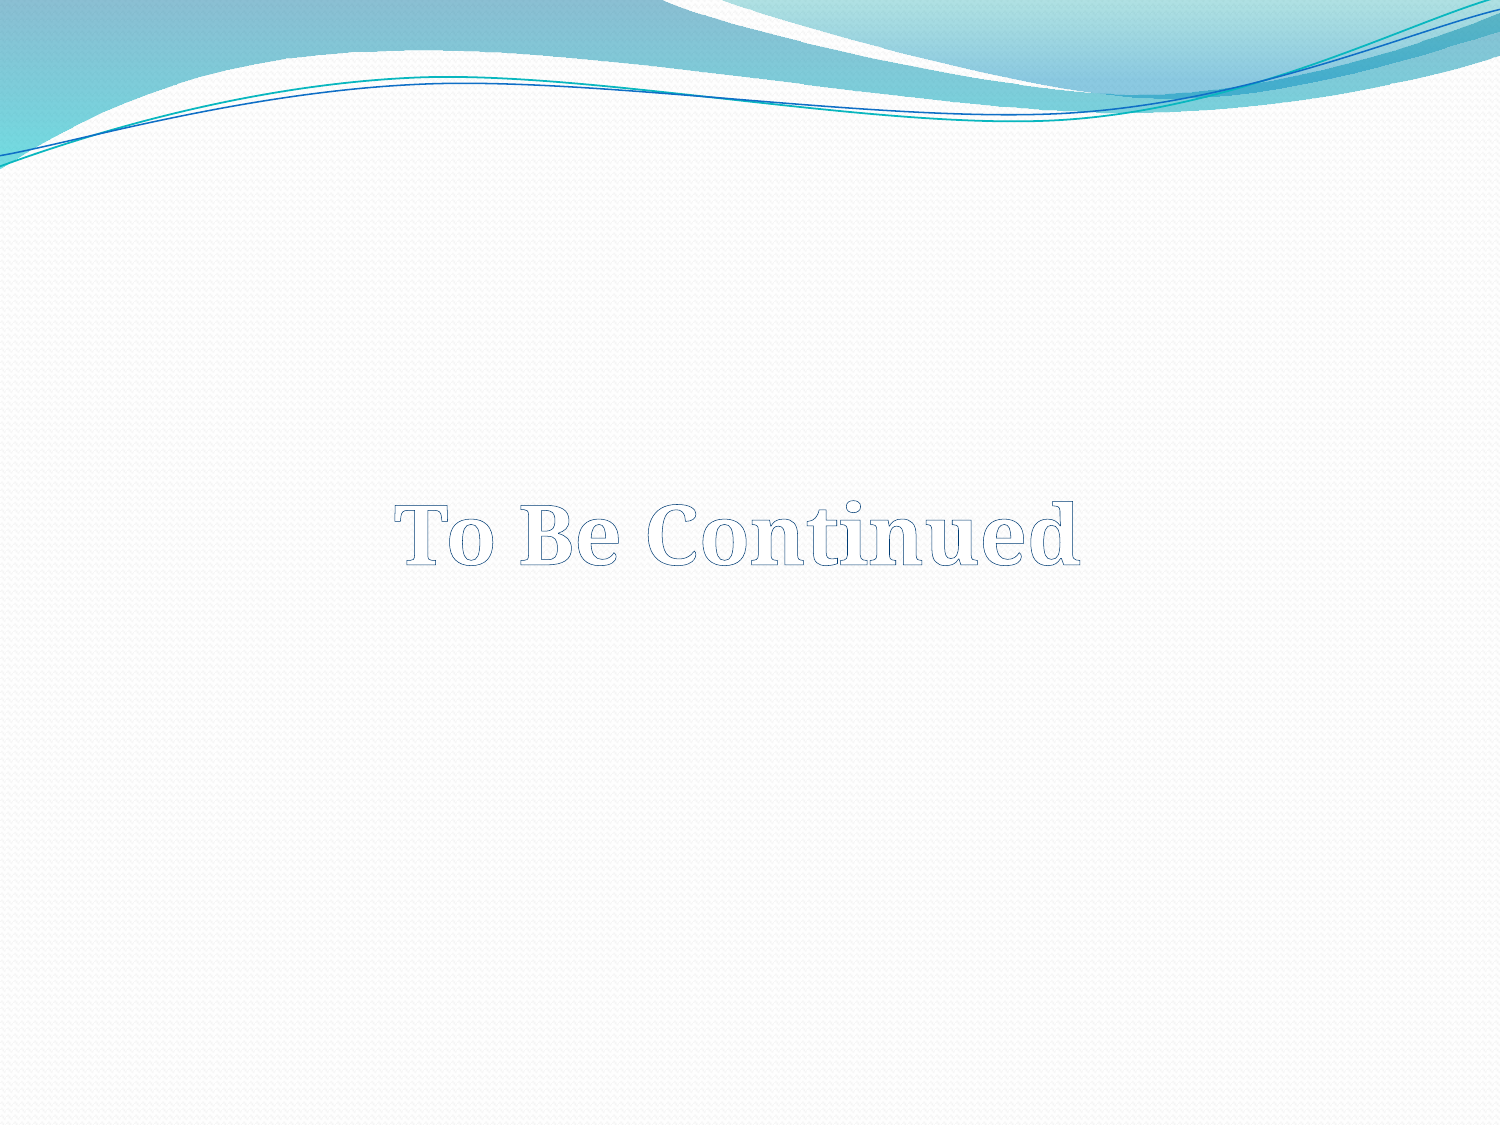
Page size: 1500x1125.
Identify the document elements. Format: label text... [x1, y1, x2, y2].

text_box To Be Continued [375, 474, 1100, 589]
